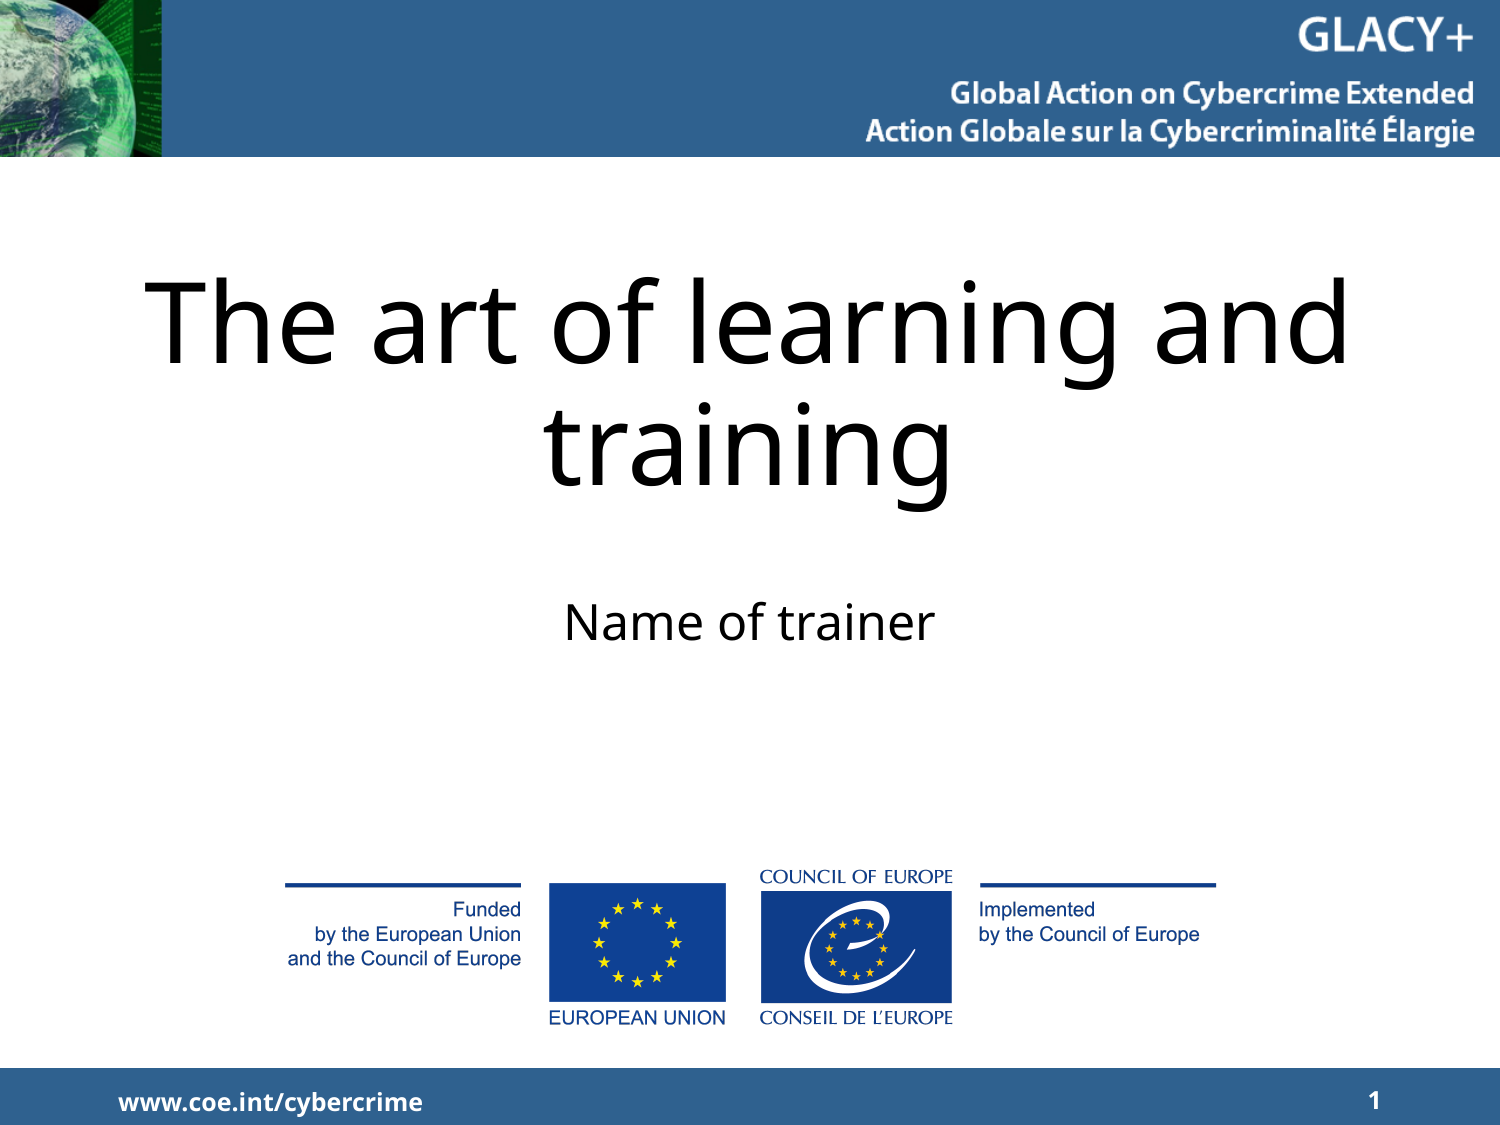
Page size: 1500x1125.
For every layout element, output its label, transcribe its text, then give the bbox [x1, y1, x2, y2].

slide_number www.coe.int/cybercrime [103, 1071, 491, 1125]
slide_number 1 [1059, 1071, 1397, 1125]
title The art of learning and training [112, 245, 1388, 517]
subtitle Name of trainer [187, 589, 1313, 795]
picture [283, 868, 1217, 1026]
picture [0, 0, 1500, 157]
